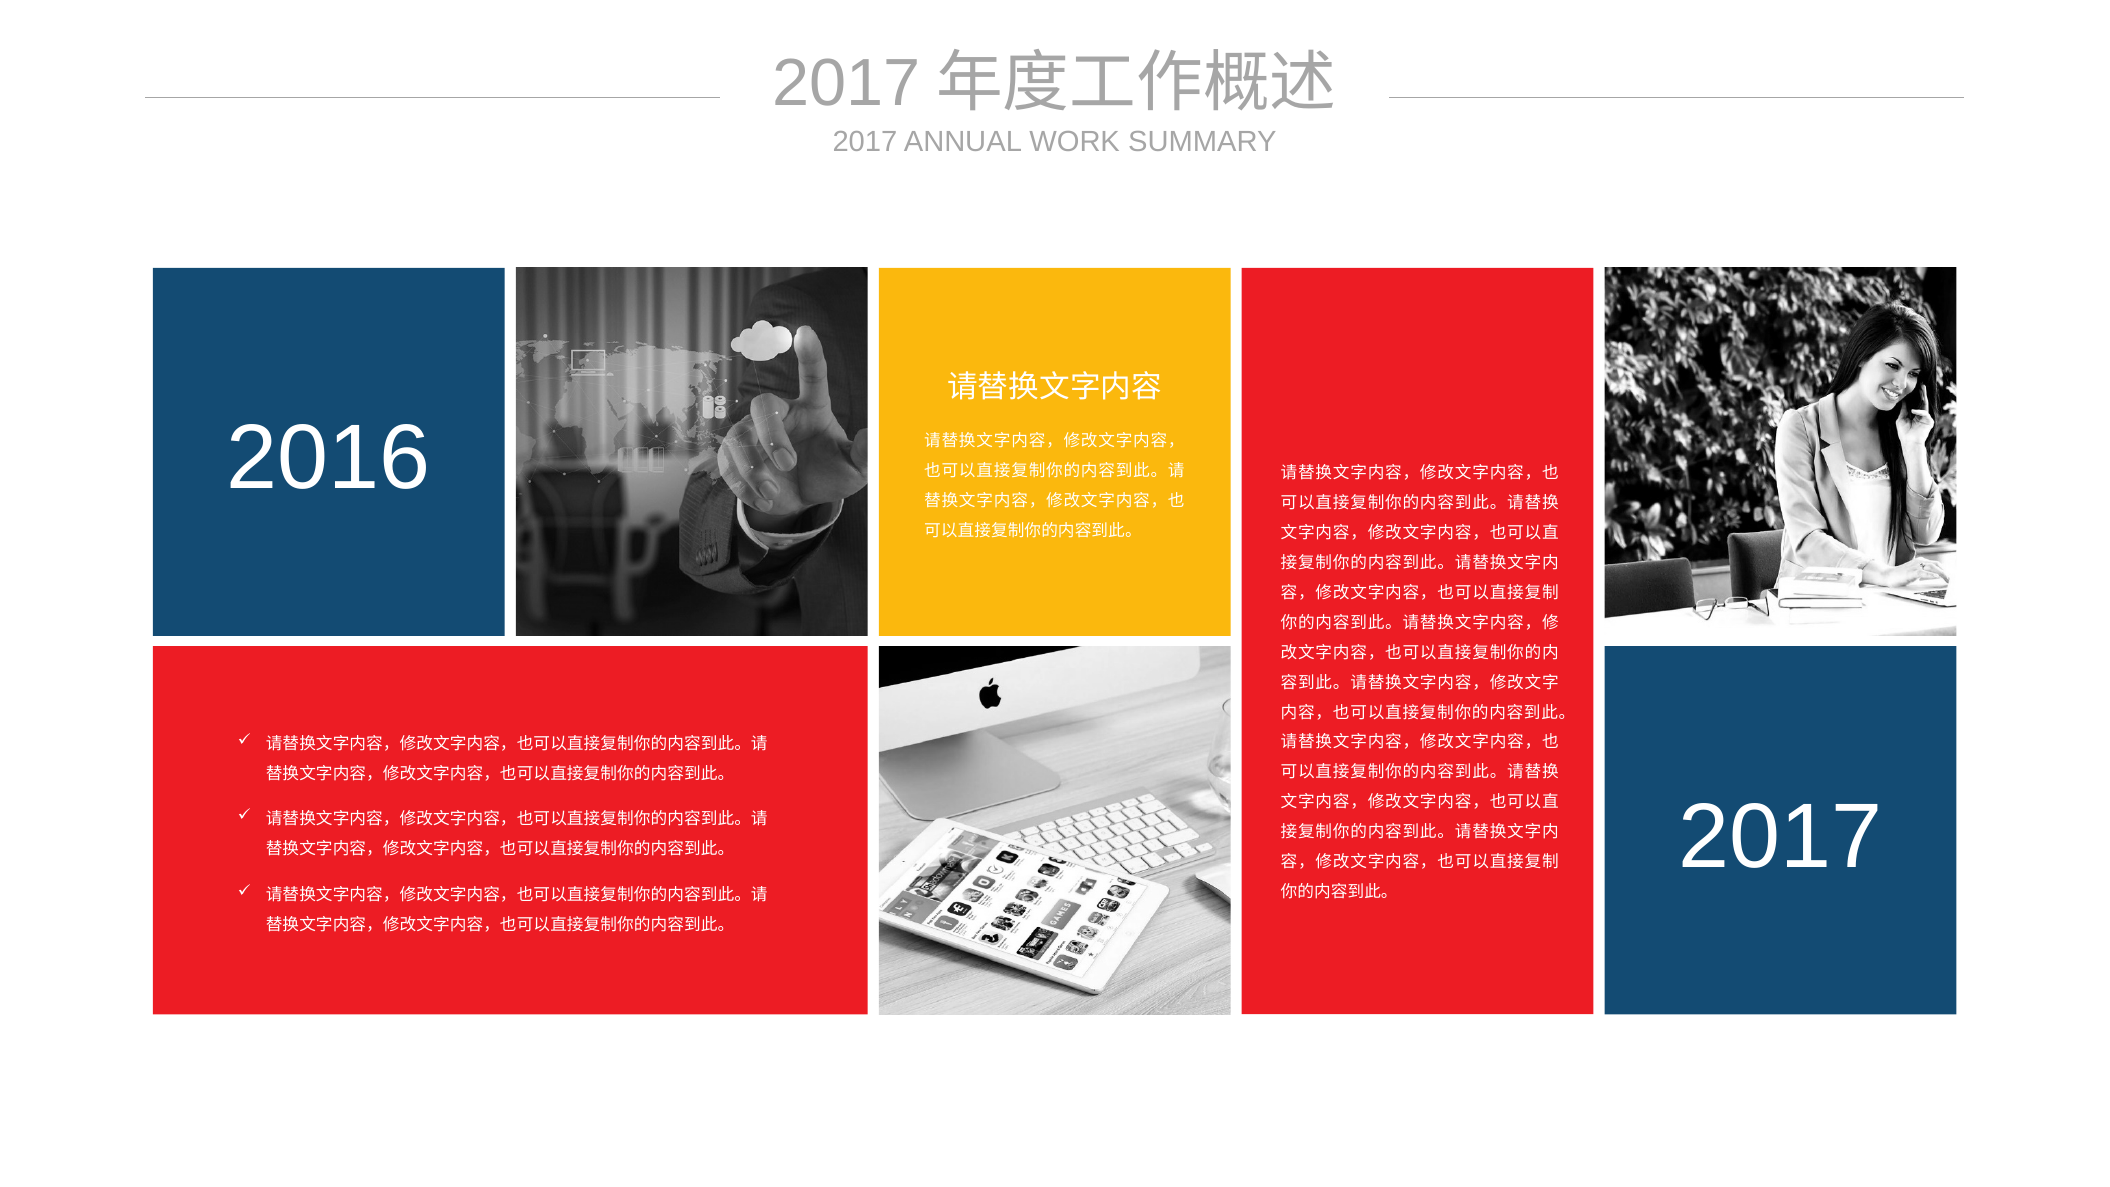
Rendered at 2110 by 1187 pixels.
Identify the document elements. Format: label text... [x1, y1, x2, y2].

text_box 2016 [152, 267, 506, 637]
text_box 2017 ANNUAL WORK SUMMARY [824, 122, 1285, 158]
text_box 2017 [1604, 645, 1957, 1015]
text_box [515, 267, 869, 637]
text_box [878, 645, 1232, 1015]
text_box 2017年度工作概述 [730, 38, 1379, 96]
text_box 2017年度工作概述 [730, 98, 1379, 119]
text_box 请替换文字内容，修改文字内容，也可以直接复制你的内容到此。请替换文字内容，修改文字内容，也可以直接复制你的内容到此。 请替换文字内容，修改文字内容，也可以直接复制你的内容到此。请替换文字内容，修改文字内容，也可以直接复制你的内容到此。 请替换文字内容，修改文字内容，也可以直接复制你的内容到此。请替换文字内容，修改文字内容，也可以直接复制你的内容到此。 [237, 722, 775, 934]
text_box [152, 645, 869, 1015]
text_box 请替换文字内容，修改文字内容，也可以直接复制你的内容到此。请替换文字内容，修改文字内容，也可以直接复制你的内容到此。 [924, 420, 1186, 541]
text_box 请替换文字内容 [924, 366, 1186, 404]
text_box [1241, 267, 1594, 1015]
text_box [878, 267, 1232, 637]
text_box 请替换文字内容，修改文字内容，也可以直接复制你的内容到此。请替换文字内容，修改文字内容，也可以直接复制你的内容到此。请替换文字内容，修改文字内容，也可以直接复制你的内容到此。请替换文字内容，修改文字内容，也可以直接复制你的内容到此。请替换文字内容，修改文字内容，也可以直接复制你的内容到此。请替换文字内容，修改文字内容，也可以直接复制你的内容到此。请替换文字内容，修改文字内容，也可以直接复制你的内容到此。请替换文字内容，修改文字内容，也可以直接复制你的内容到此。 [1280, 451, 1560, 902]
text_box [1604, 267, 1957, 637]
